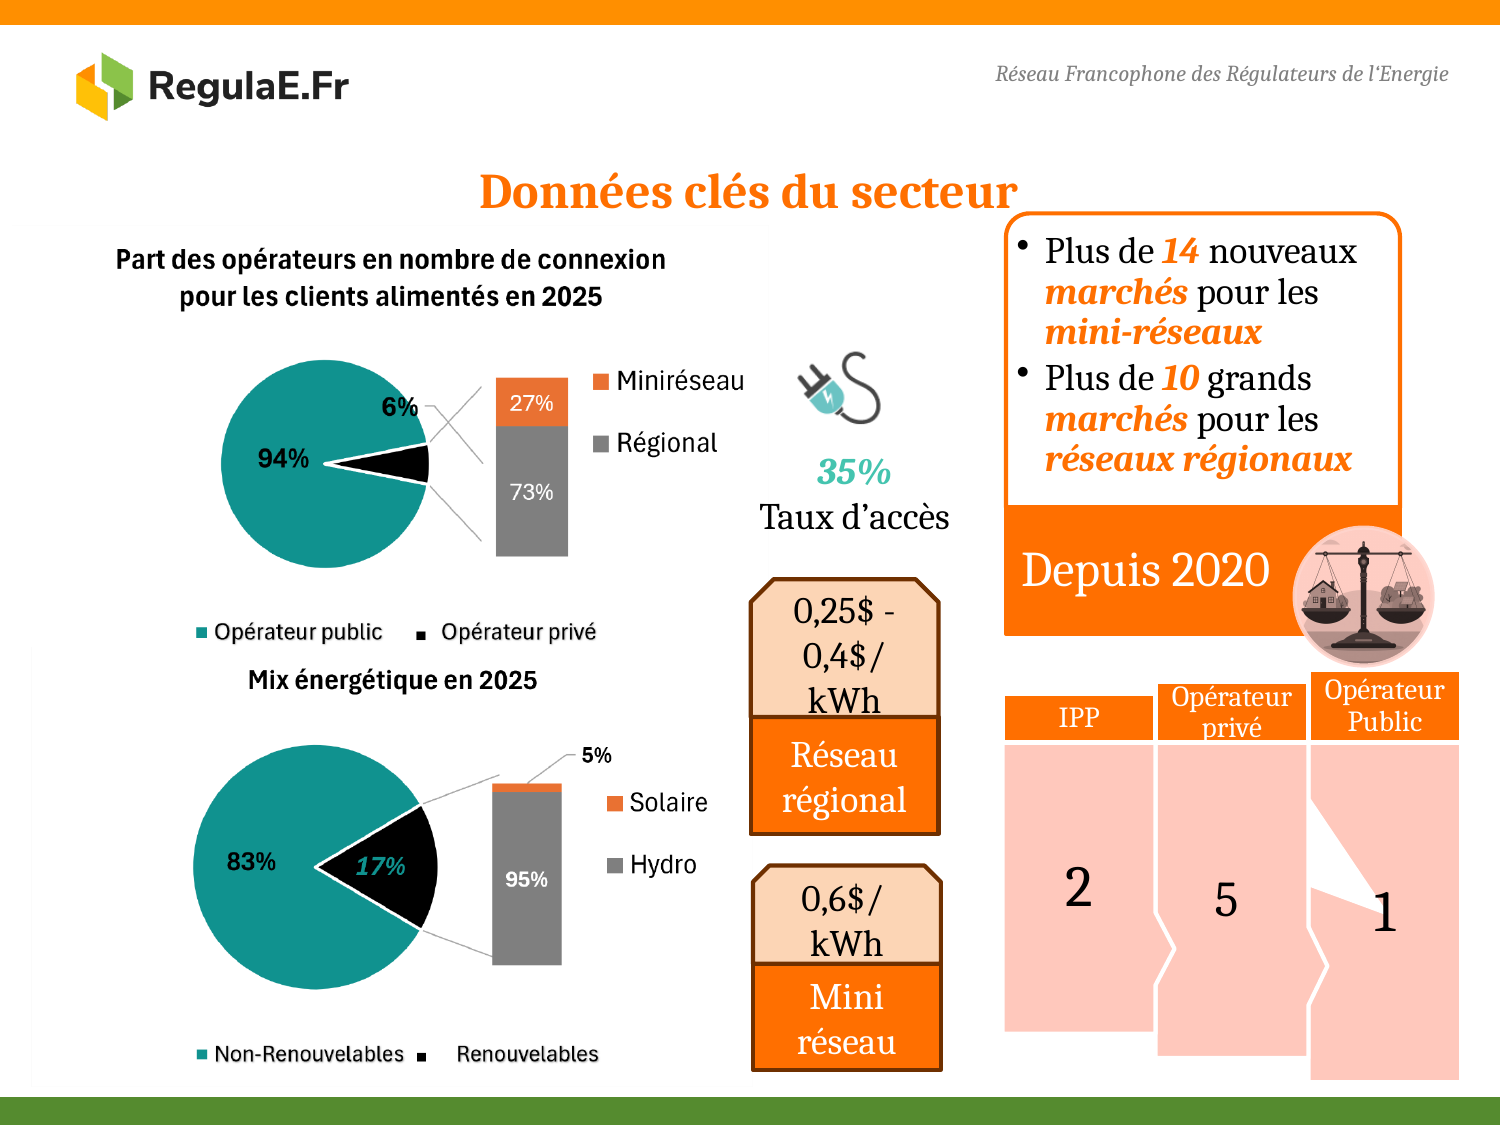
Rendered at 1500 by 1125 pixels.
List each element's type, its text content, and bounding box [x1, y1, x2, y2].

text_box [938, 212, 1500, 666]
text_box Réseau Francophone des Régulateurs de l‘Energie [811, 51, 1465, 94]
text_box [0, 1095, 1500, 1125]
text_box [815, 669, 1500, 1083]
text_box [750, 578, 939, 835]
picture [74, 51, 349, 121]
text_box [752, 865, 942, 1070]
text_box Données clés du secteur [111, 113, 1387, 264]
text_box 35% Taux d’accès [774, 449, 933, 545]
text_box [0, 0, 1500, 27]
picture [12, 206, 960, 1088]
